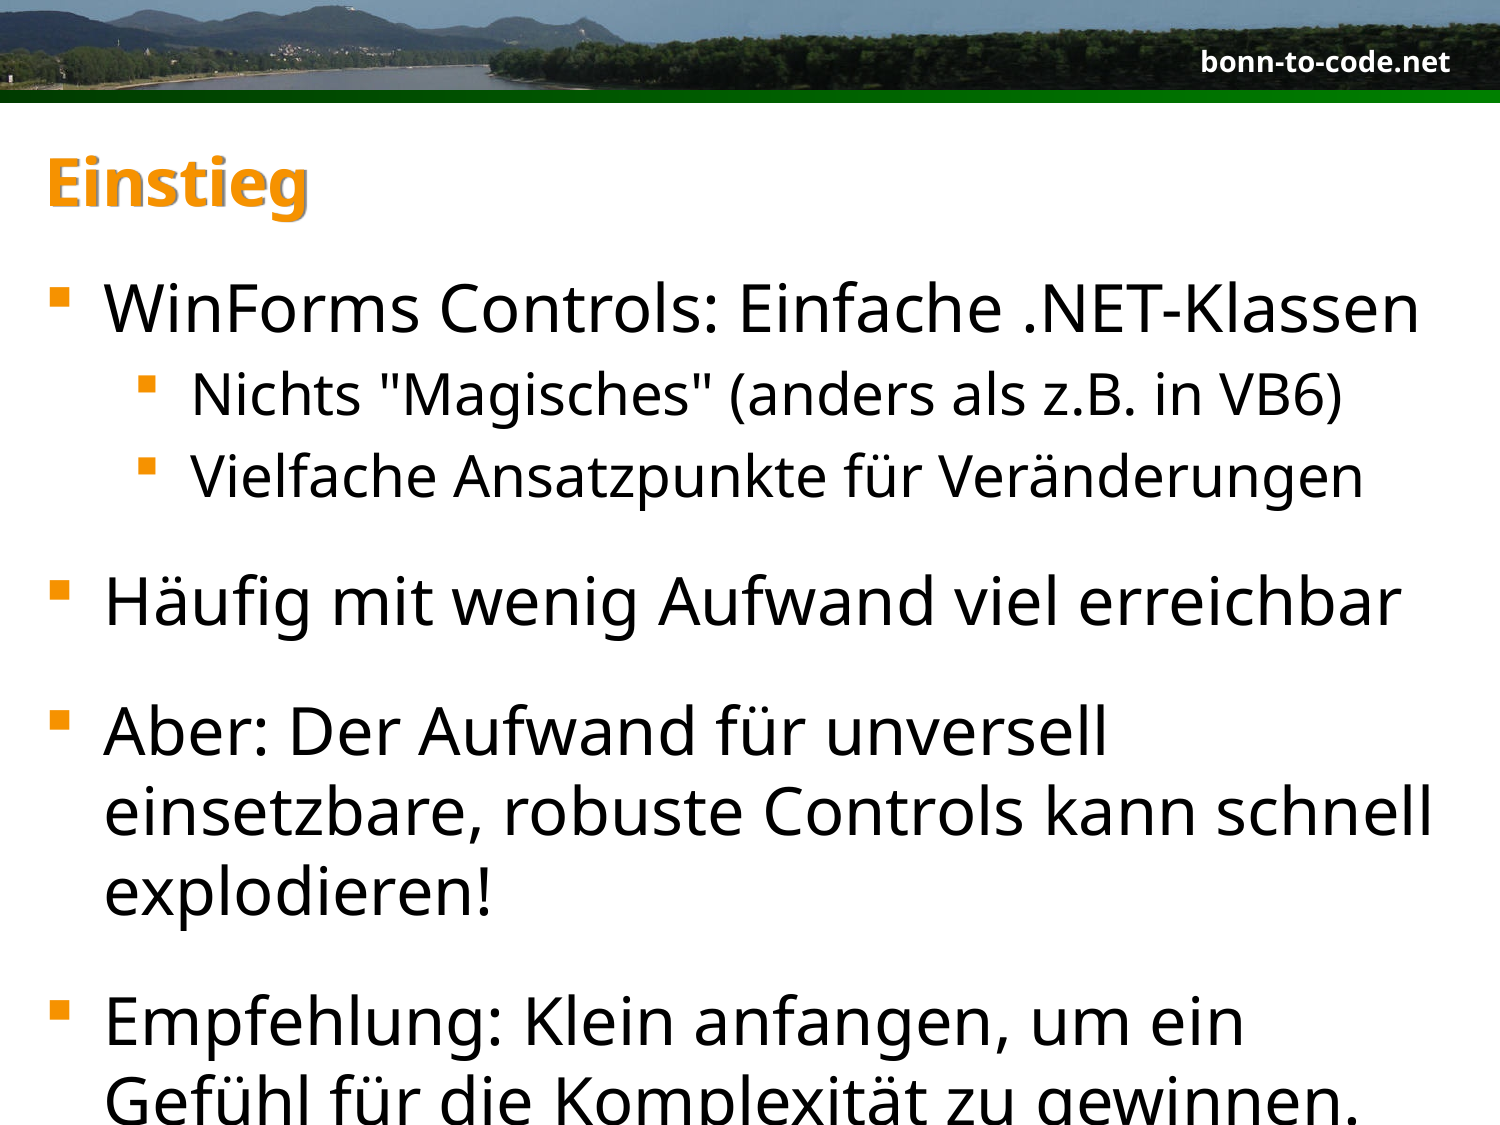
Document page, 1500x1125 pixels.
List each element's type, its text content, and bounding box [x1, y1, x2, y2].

picture [0, 0, 1500, 90]
list WinForms Controls: Einfache .NET-Klassen Nichts "Magisches" (anders als z.B. in VB6) Vielfache Ansatzpunkte für Veränderungen Häufig mit wenig Aufwand viel erreichbar Aber: Der Aufwand für unversell einsetzbare, robuste Controls kann schnell explodieren! Empfehlung: Klein anfangen, um ein Gefühl für die Komplexität zu gewinnen. [29, 257, 1471, 1114]
title Einstieg [29, 101, 1471, 257]
